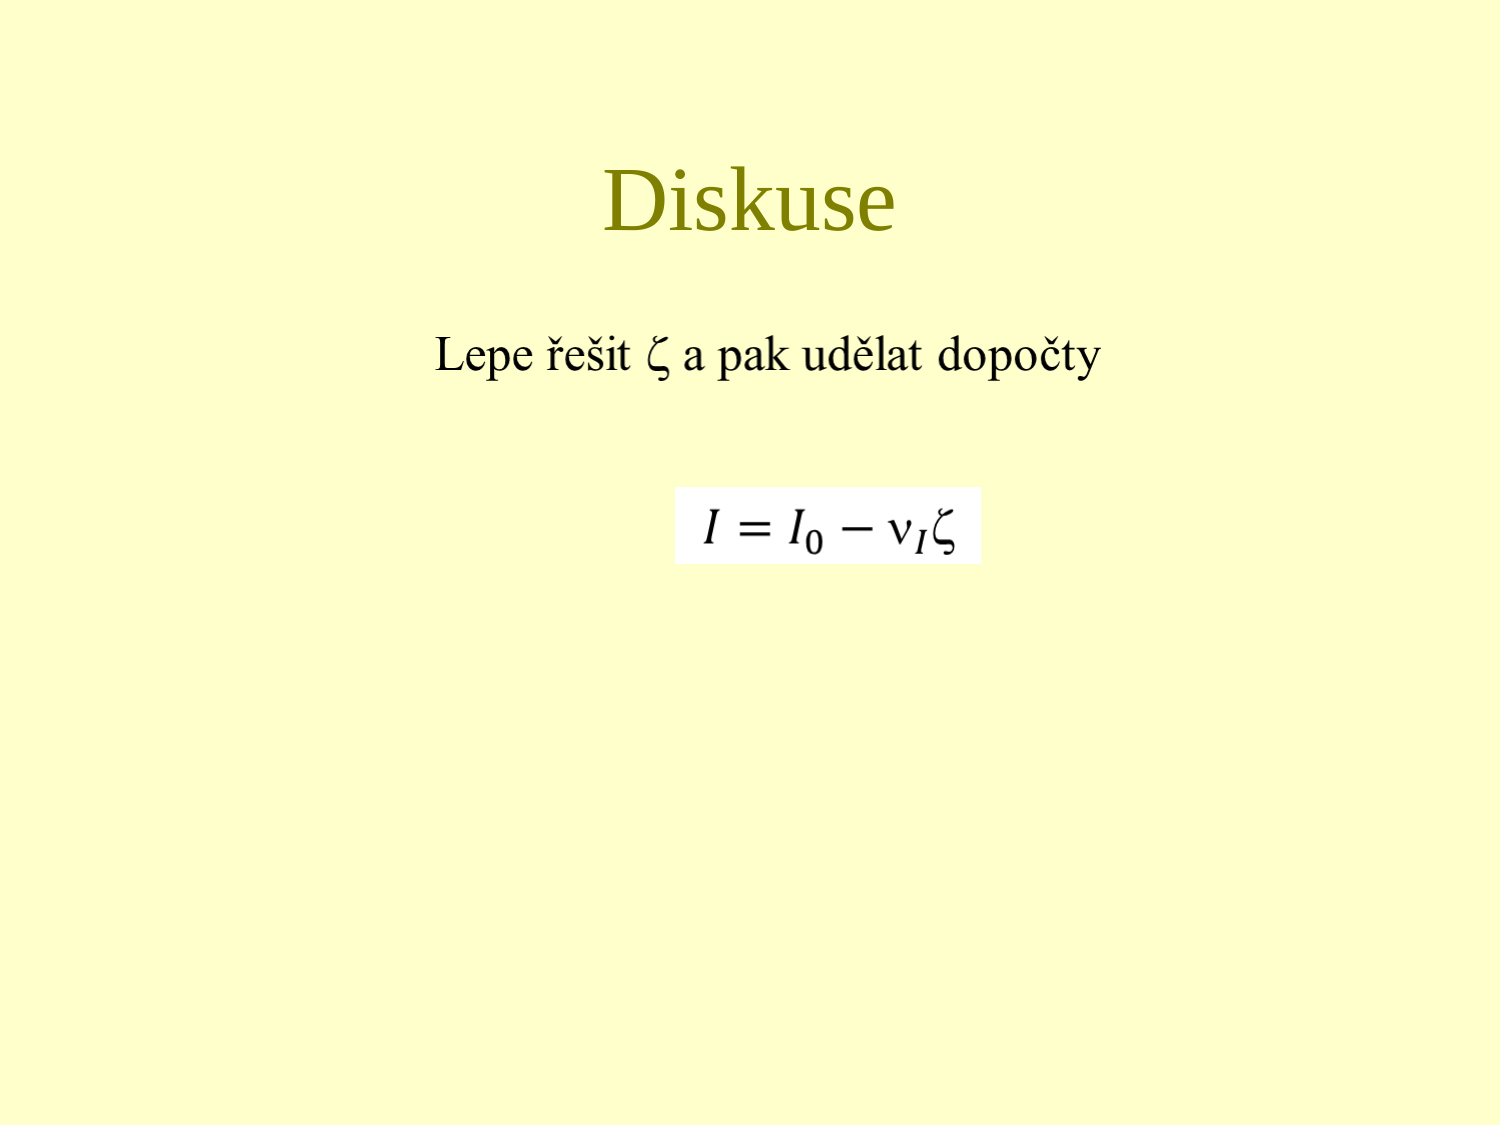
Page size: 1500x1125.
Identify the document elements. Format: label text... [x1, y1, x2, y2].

text_box [419, 314, 1132, 391]
text_box [675, 487, 982, 564]
title Diskuse [112, 99, 1388, 288]
